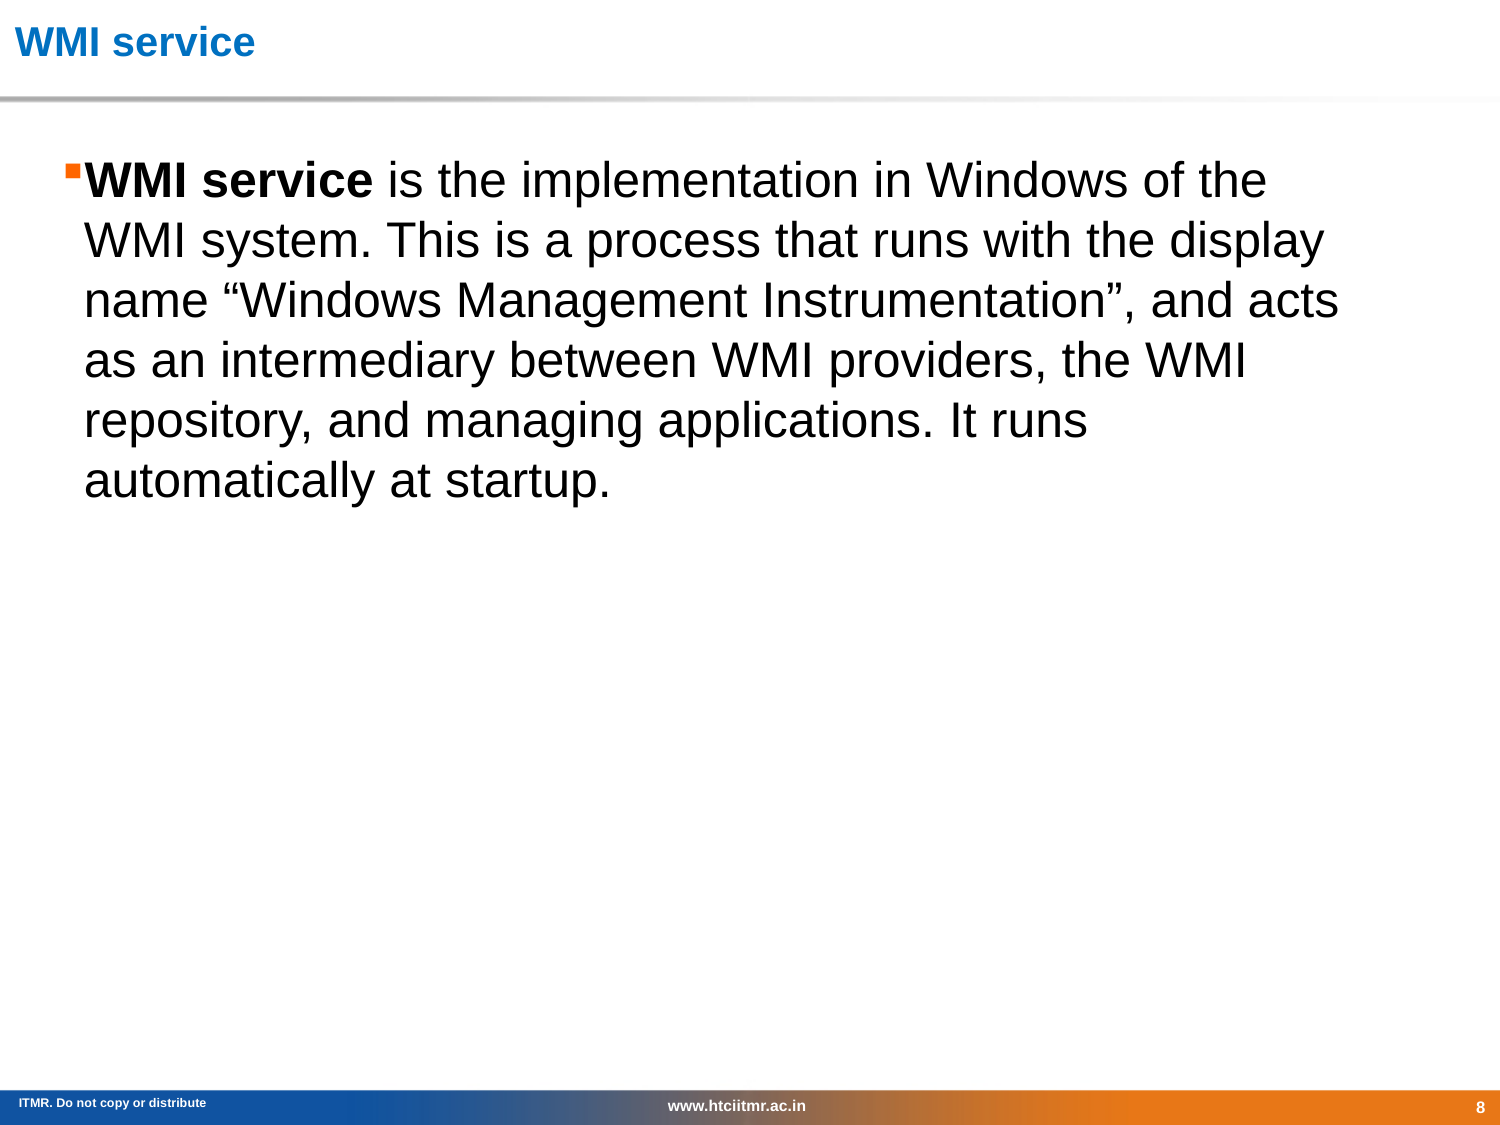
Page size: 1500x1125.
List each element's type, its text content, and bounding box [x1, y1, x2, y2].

list WMI service is the implementation in Windows of the WMI system. This is a process that runs with the display name “Windows Management Instrumentation”, and acts as an intermediary between WMI providers, the WMI repository, and managing applications. It runs automatically at startup. [46, 140, 1397, 883]
picture [0, 0, 1500, 1125]
title WMI service [0, 7, 1350, 95]
